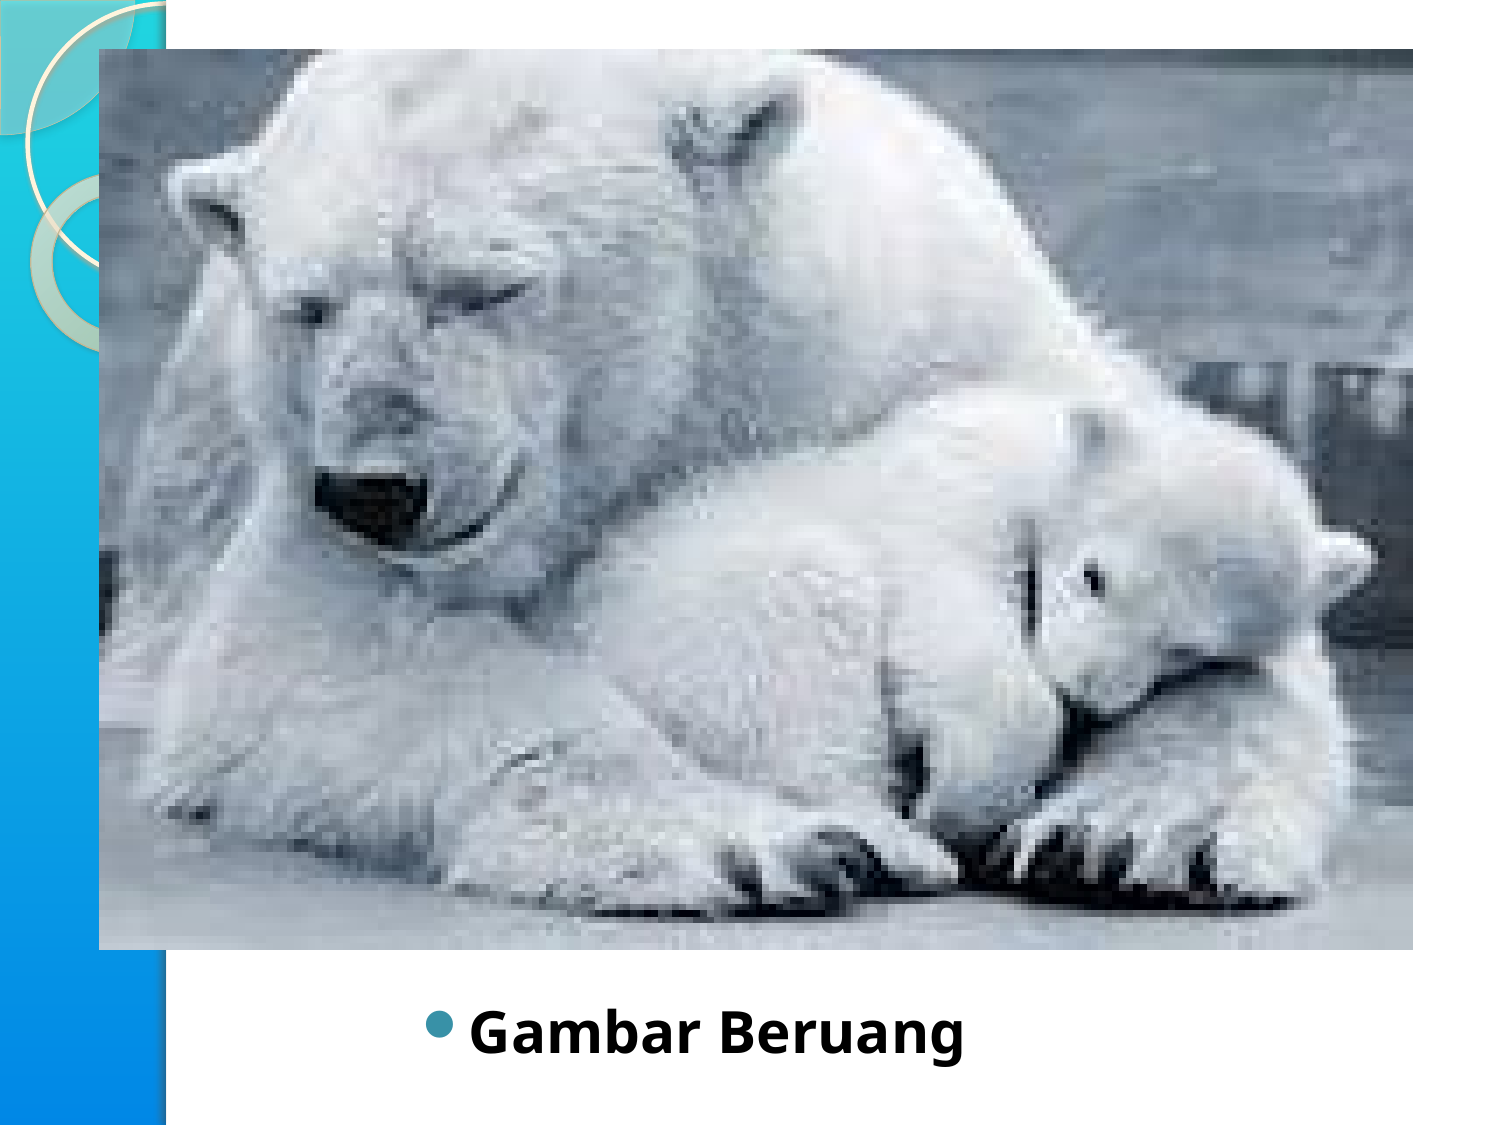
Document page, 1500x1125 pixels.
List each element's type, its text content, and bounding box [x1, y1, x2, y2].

list Gambar Beruang [75, 987, 1300, 1062]
picture [0, 49, 1413, 951]
